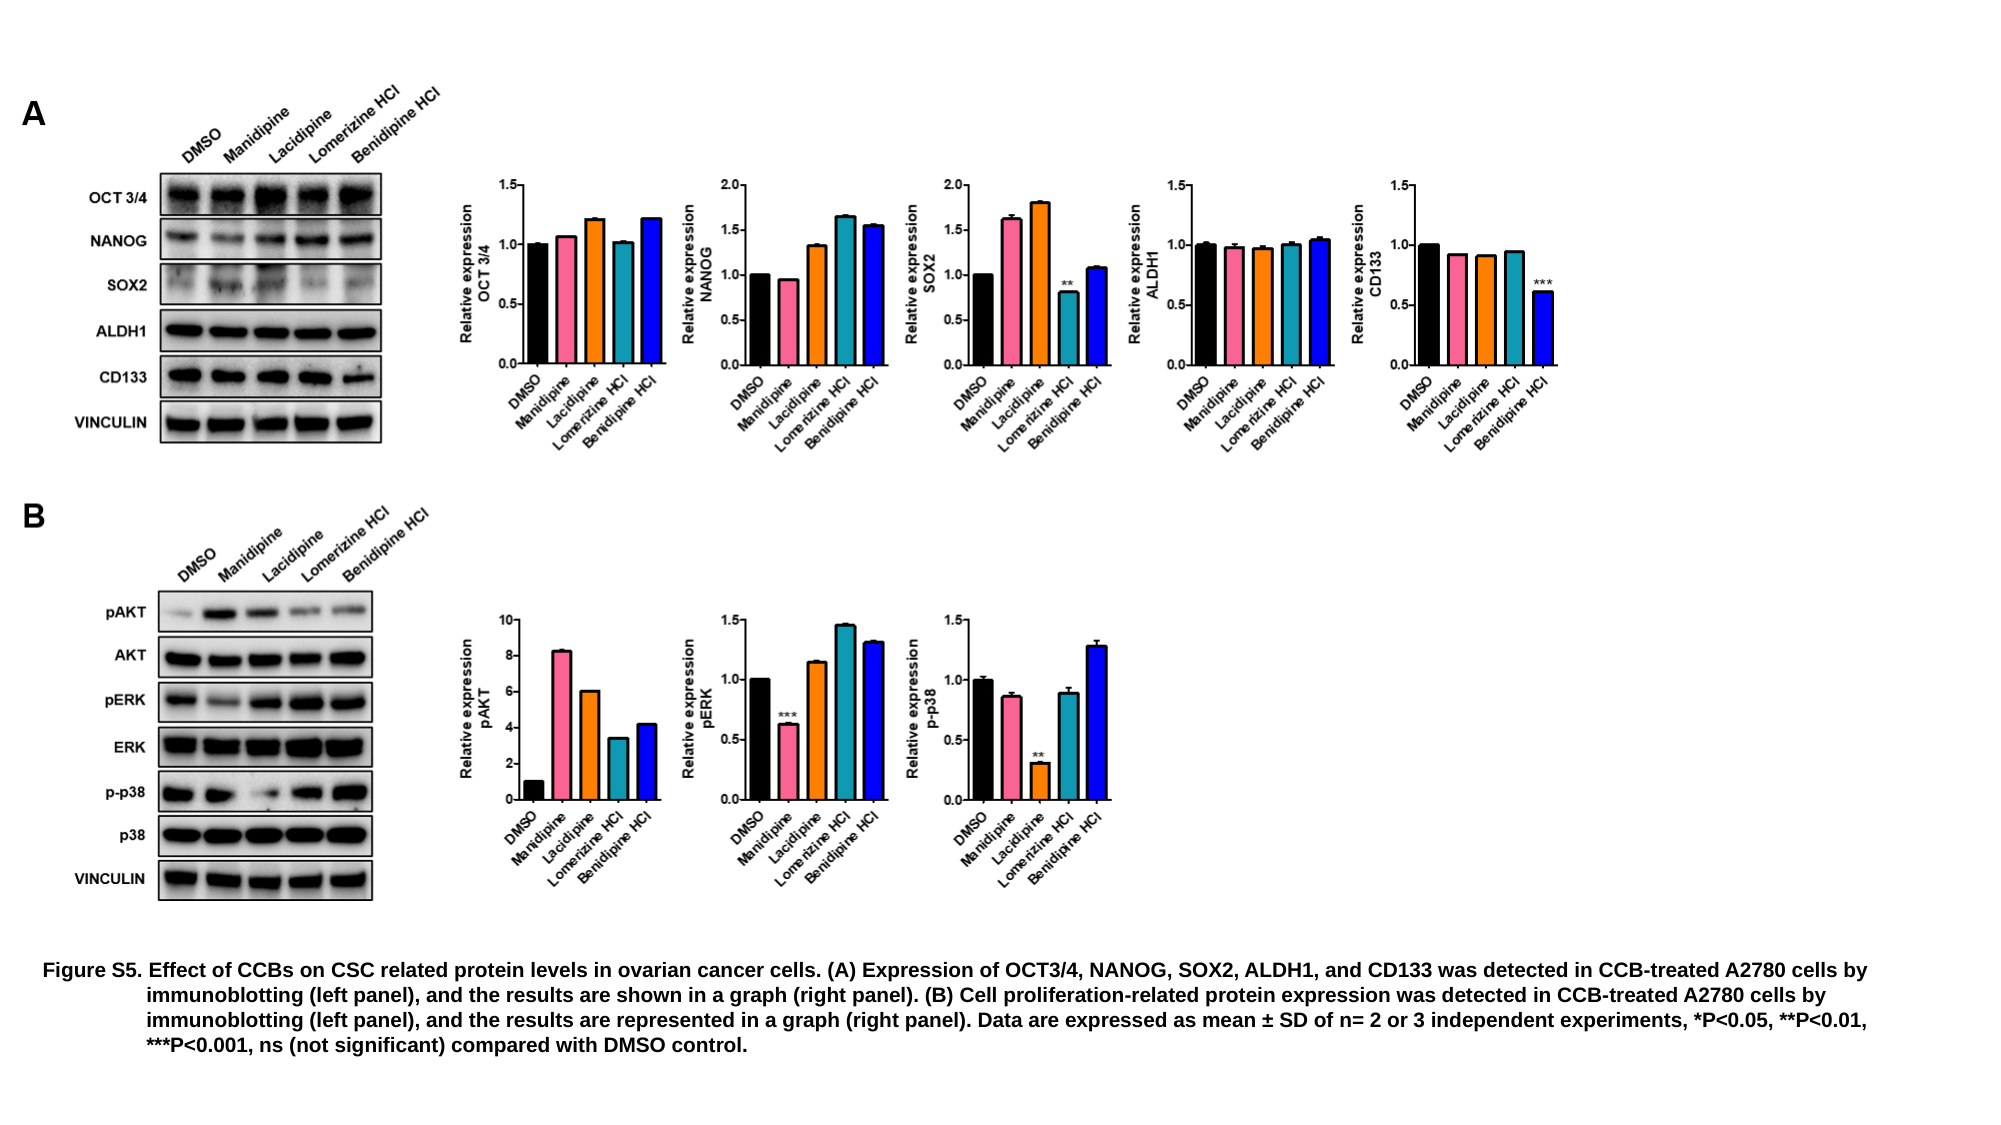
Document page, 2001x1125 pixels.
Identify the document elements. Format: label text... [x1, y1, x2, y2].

picture [2, 65, 1567, 902]
text_box Figure S5. Effect of CCBs on CSC related protein levels in ovarian cancer cells. (A) Expression of OCT3/4, NANOG, SOX2, ALDH1, and CD133 was detected in CCB-treated A2780 cells by immunoblotting (left panel), and the results are shown in a graph (right panel). (B) Cell proliferation-related protein expression was detected in CCB-treated A2780 cells by immunoblotting (left panel), and the results are represented in a graph (right panel). Data are expressed as mean ± SD of n= 2 or 3 independent experiments, *P<0.05, **P<0.01, ***P<0.001, ns (not significant) compared with DMSO control. [27, 949, 1980, 1064]
